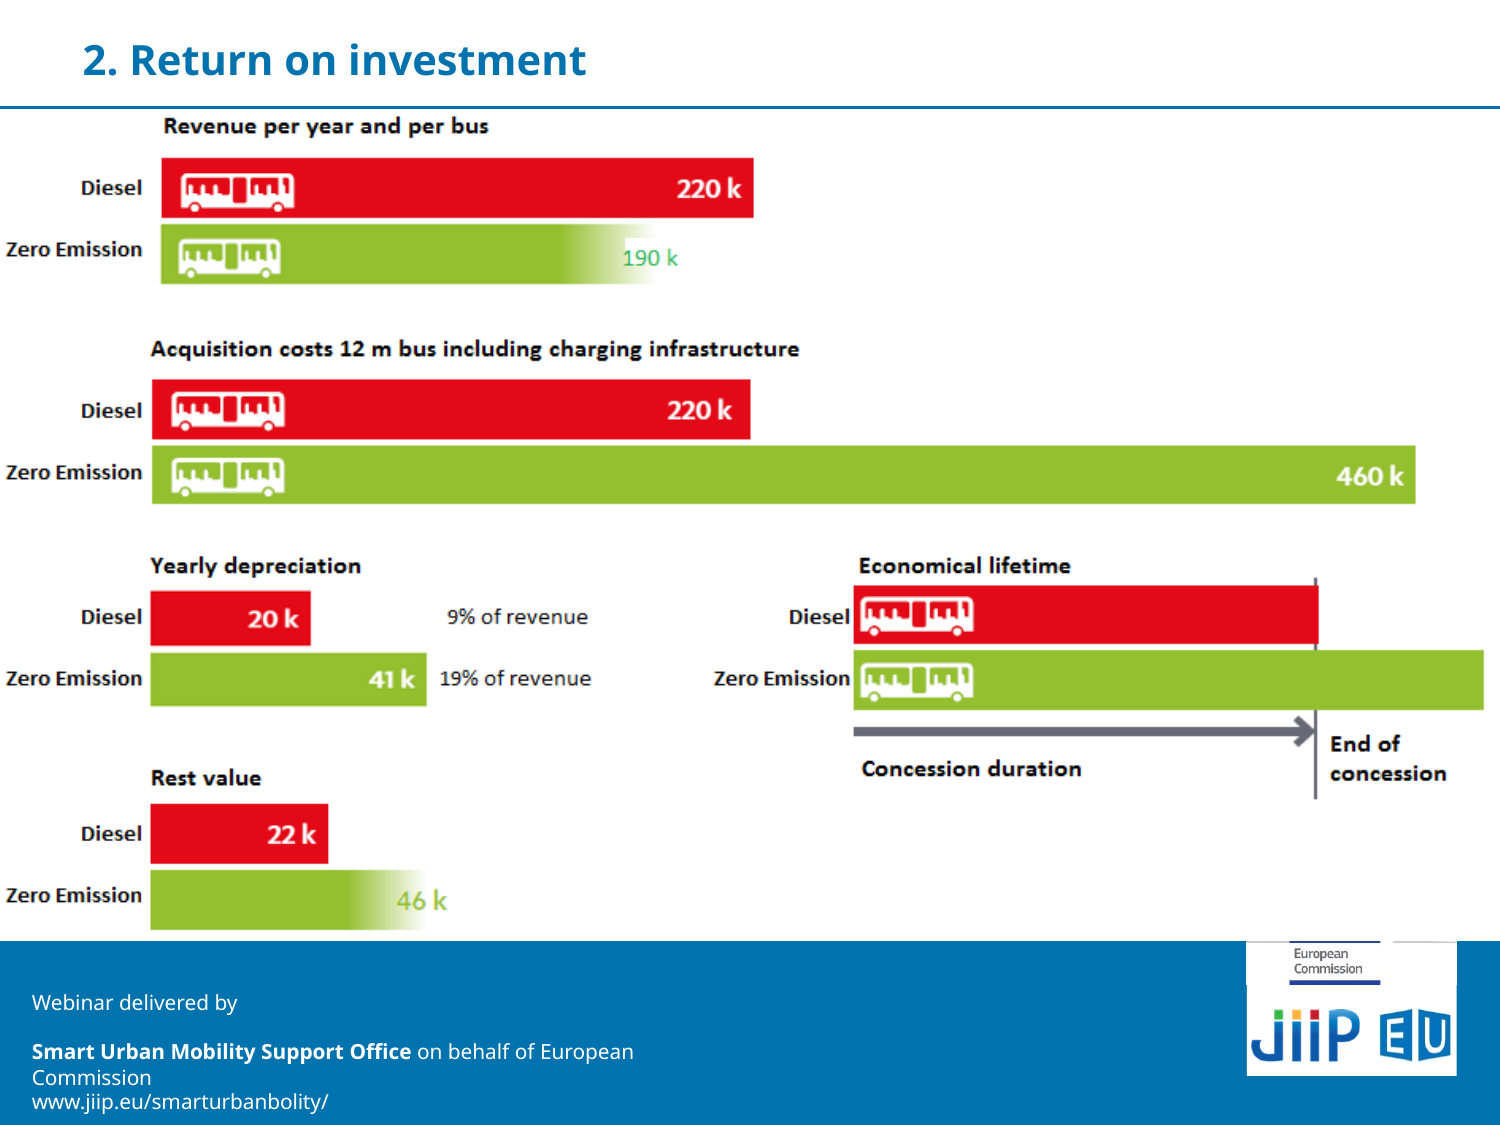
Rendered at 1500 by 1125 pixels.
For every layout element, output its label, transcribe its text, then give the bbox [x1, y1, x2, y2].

text_box 2. Return on investment [67, 26, 1094, 92]
text_box [0, 941, 1500, 1125]
picture [1251, 1009, 1360, 1063]
picture [0, 110, 1500, 985]
picture [1369, 1009, 1455, 1063]
text_box [1246, 941, 1458, 1077]
text_box Webinar delivered by Smart Urban Mobility Support Office on behalf of European Commission www.jiip.eu/smarturbanbolity/ [17, 981, 750, 1122]
